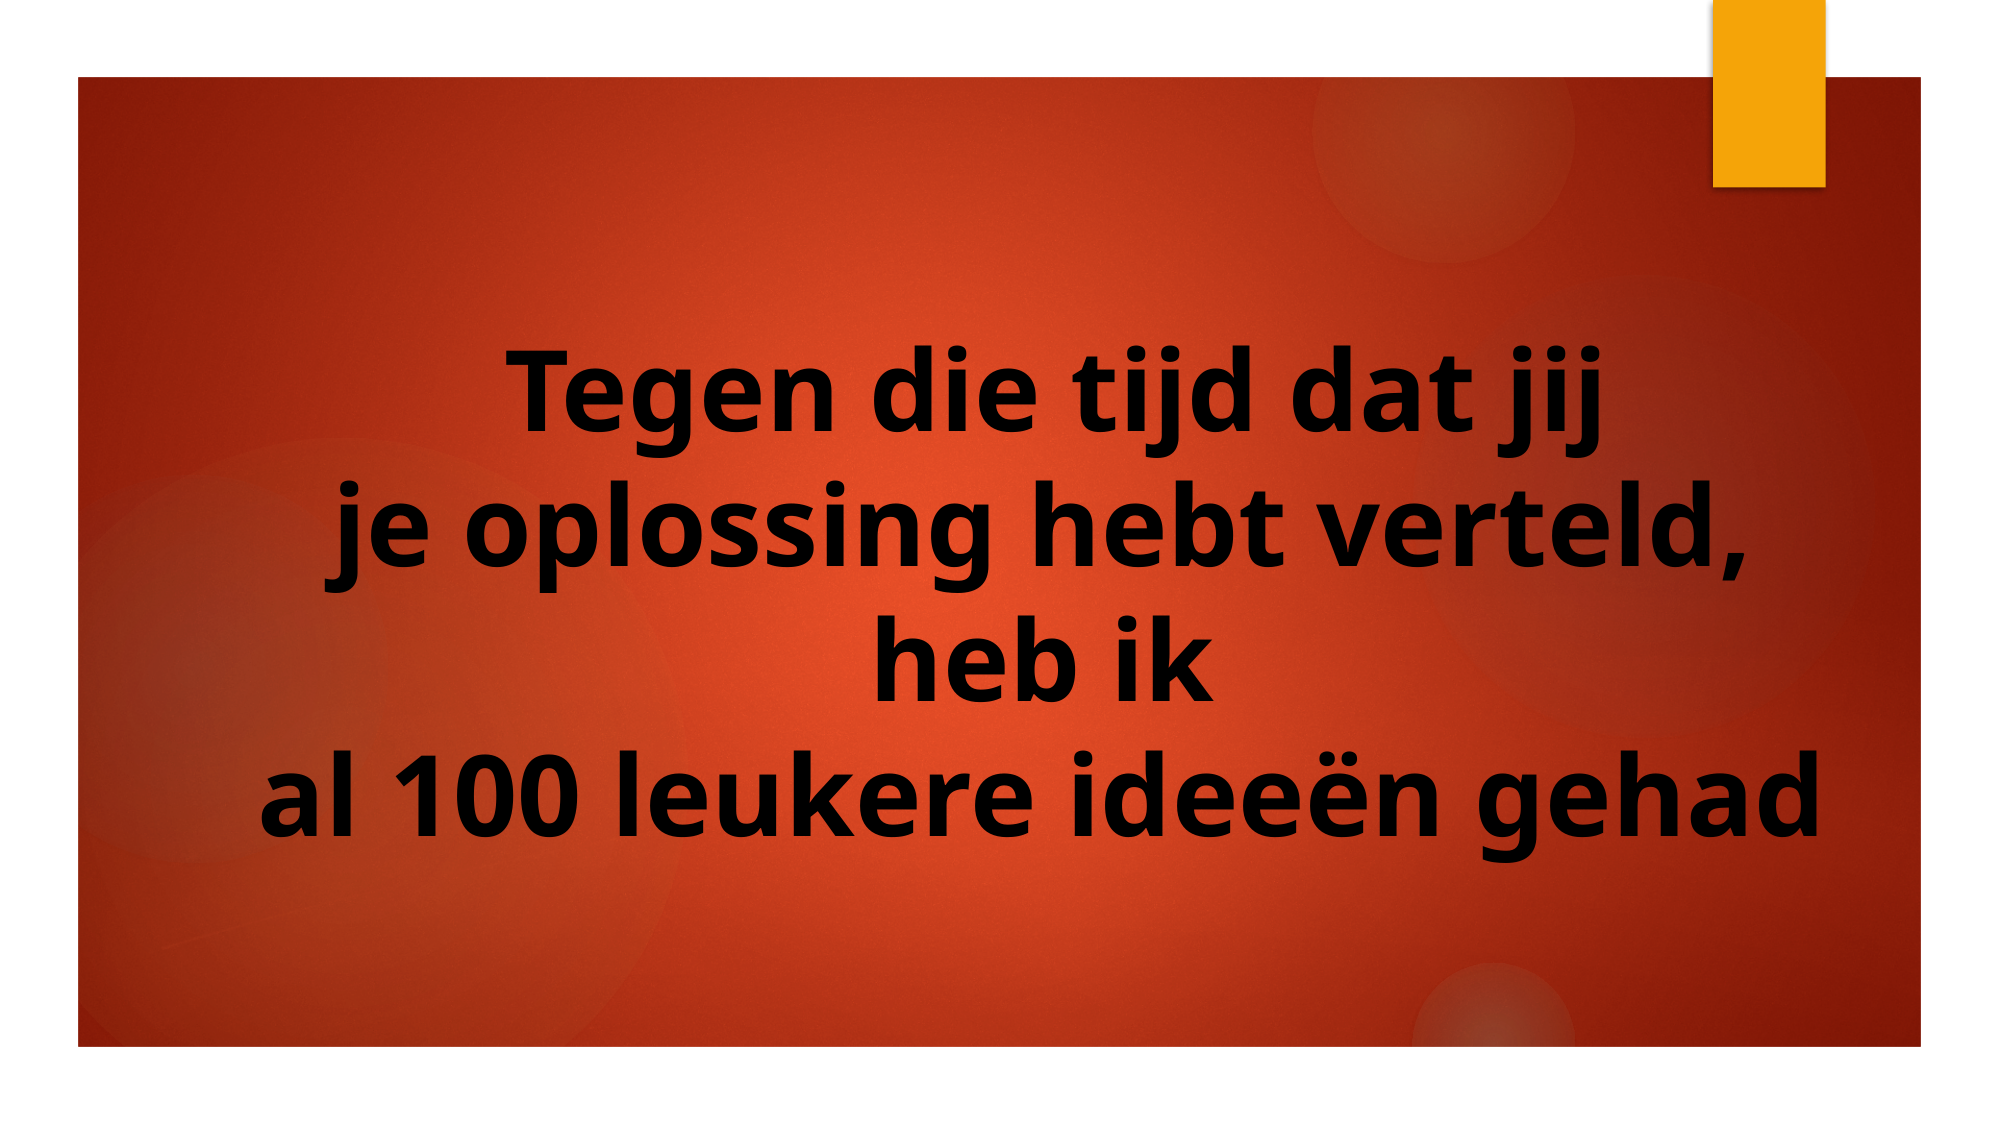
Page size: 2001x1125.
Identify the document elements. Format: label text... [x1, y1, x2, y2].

text_box Tegen die tijd dat jij je oplossing hebt verteld, heb ik al 100 leukere ideeën gehad [242, 311, 1842, 867]
